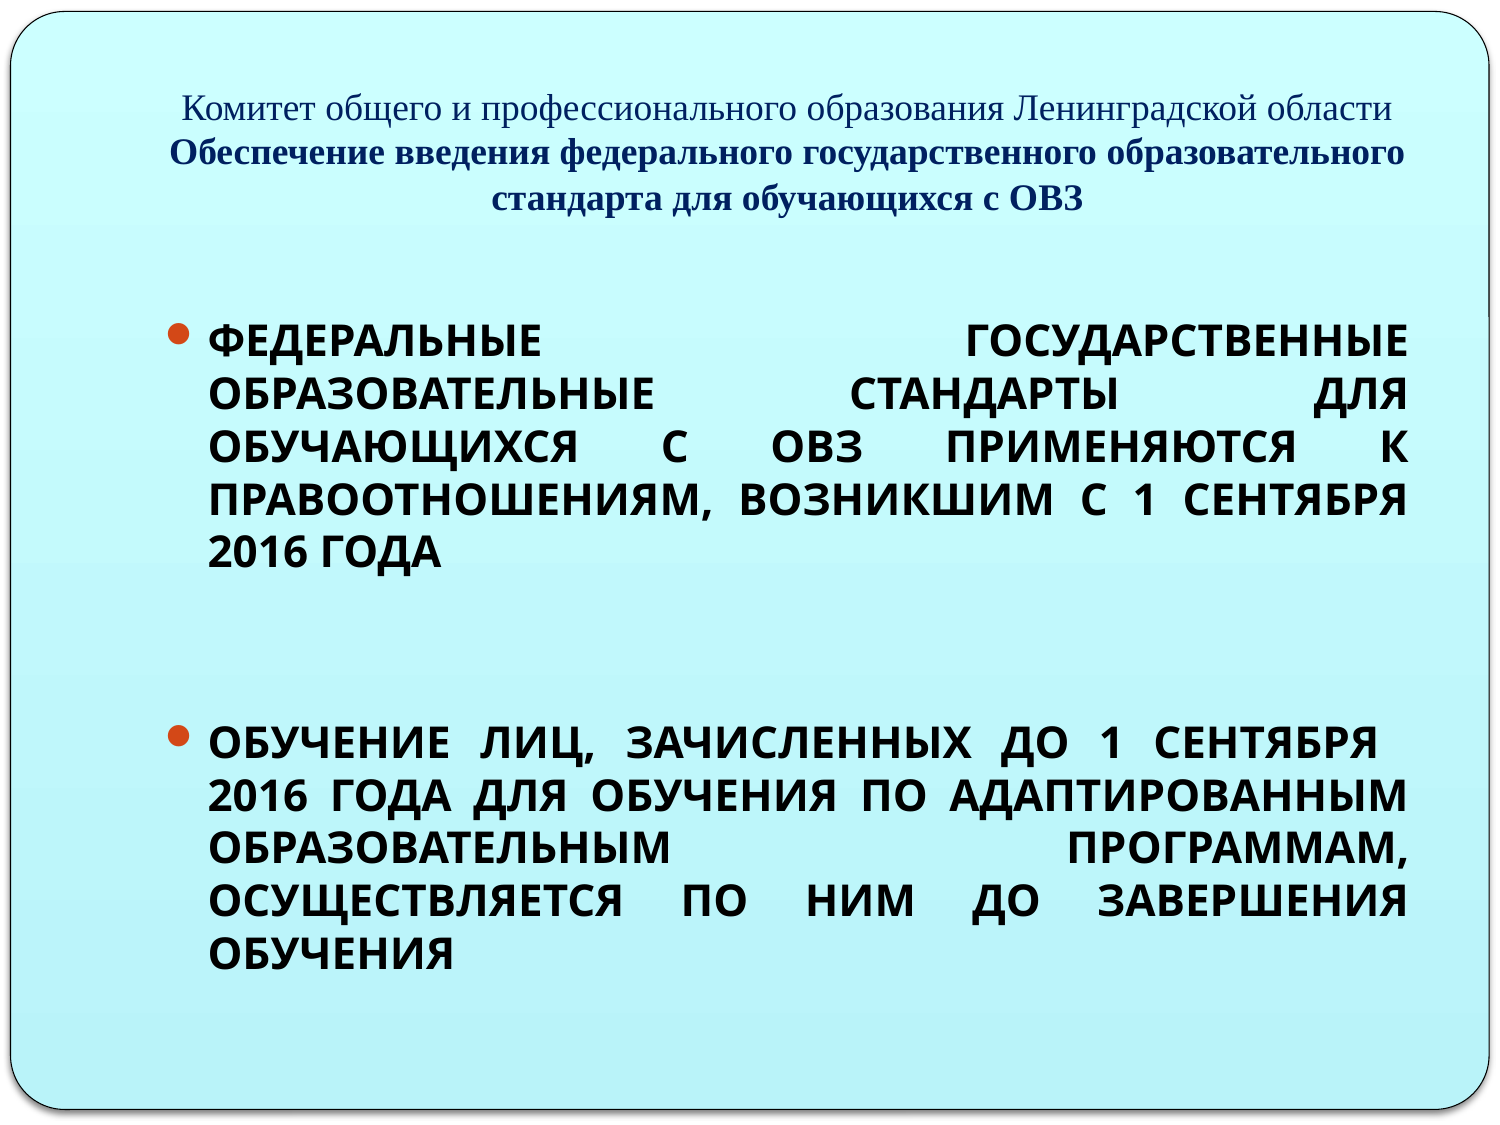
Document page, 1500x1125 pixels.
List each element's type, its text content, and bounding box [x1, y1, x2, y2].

title Комитет общего и профессионального образования Ленинградской области Обеспечение введения федерального государственного образовательного стандарта для обучающихся с ОВЗ [150, 45, 1425, 233]
list ФЕДЕРАЛЬНЫЕ ГОСУДАРСТВЕННЫЕ ОБРАЗОВАТЕЛЬНЫЕ СТАНДАРТЫ ДЛЯ ОБУЧАЮЩИХСЯ С ОВЗ ПРИМЕНЯЮТСЯ К ПРАВООТНОШЕНИЯМ, ВОЗНИКШИМ С 1 СЕНТЯБРЯ 2016 ГОДА ОБУЧЕНИЕ ЛИЦ, ЗАЧИСЛЕННЫХ ДО 1 СЕНТЯБРЯ 2016 ГОДА ДЛЯ ОБУЧЕНИЯ ПО АДАПТИРОВАННЫМ ОБРАЗОВАТЕЛЬНЫМ ПРОГРАММАМ, ОСУЩЕСТВЛЯЕТСЯ ПО НИМ ДО ЗАВЕРШЕНИЯ ОБУЧЕНИЯ [150, 237, 1425, 988]
